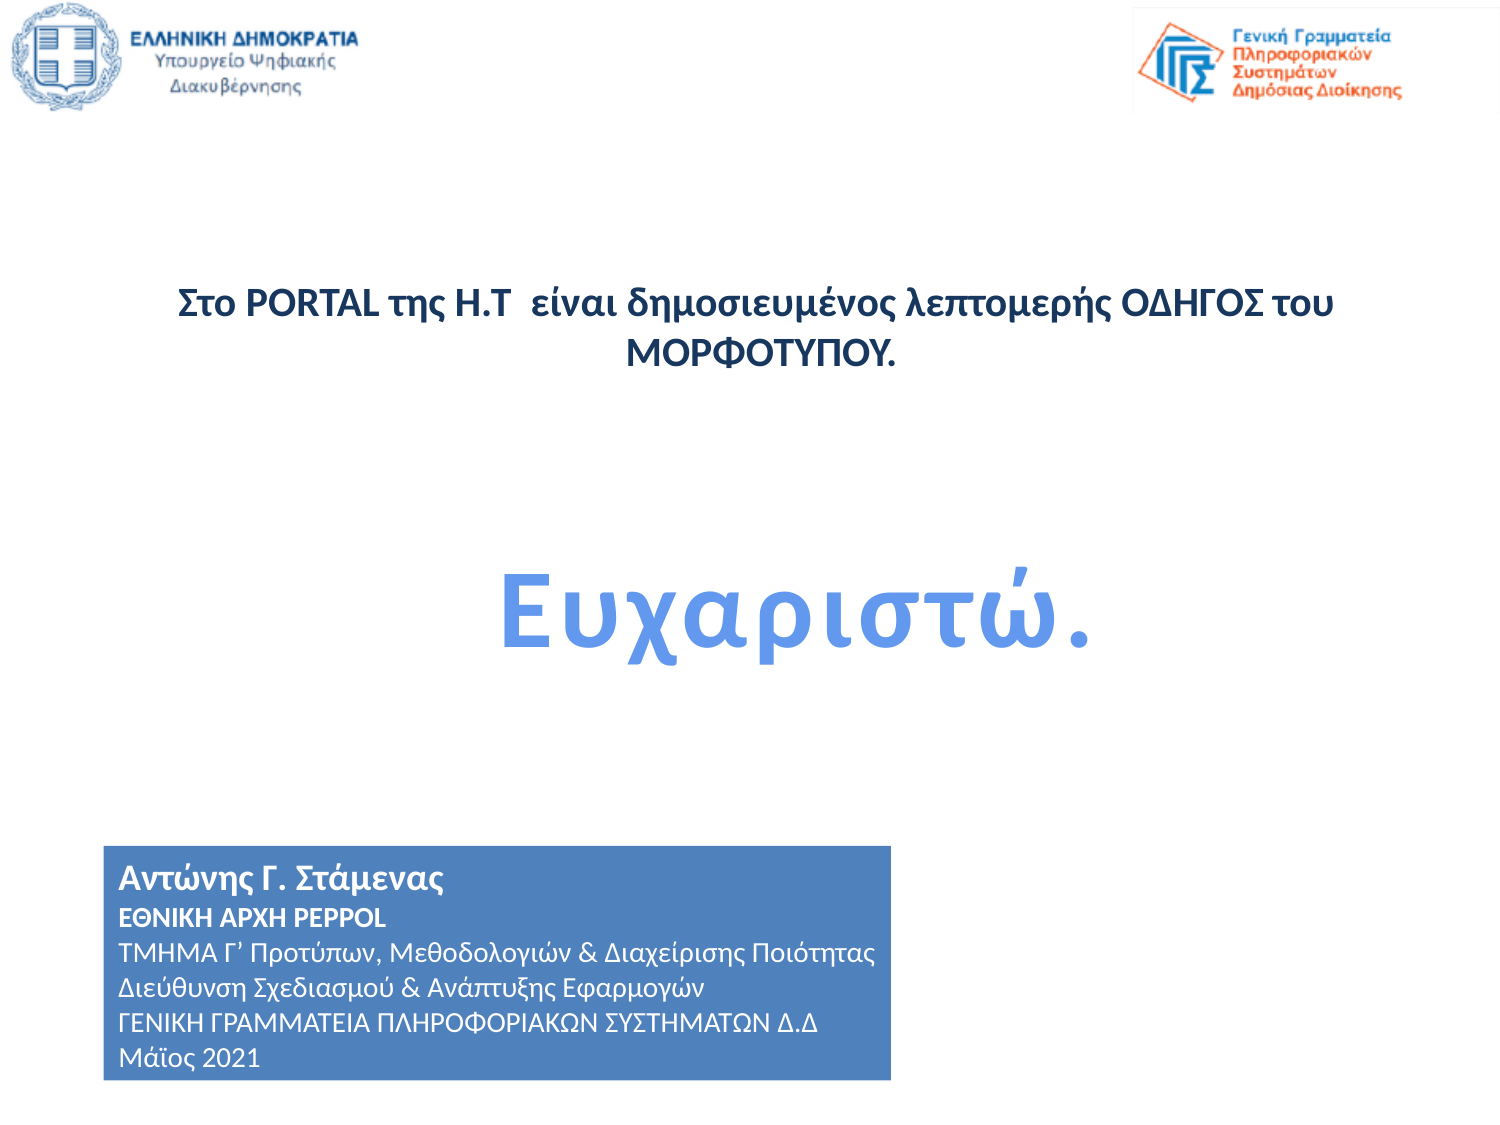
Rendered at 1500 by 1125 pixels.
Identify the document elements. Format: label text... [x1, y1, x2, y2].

text_box Ευχαριστώ. [483, 527, 1111, 677]
text_box Αντώνης Γ. Στάμενας ΕΘΝΙΚΗ ΑΡΧΗ PEPPOL ΤΜΗΜΑ Γ’ Προτύπων, Μεθοδολογιών & Διαχείρισης Ποιότητας Διεύθυνση Σχεδιασμού & Ανάπτυξης Εφαρμογών ΓΕΝΙΚΗ ΓΡΑΜΜΑΤΕΙΑ ΠΛΗΡΟΦΟΡΙΑΚΩΝ ΣΥΣΤΗΜΑΤΩΝ Δ.Δ Μάϊος 2021 [101, 844, 893, 1083]
text_box Στο PORTAL της Η.Τ είναι δημοσιευμένος λεπτομερής ΟΔΗΓΟΣ του ΜΟΡΦΟΤΥΠΟΥ. [163, 267, 1360, 382]
